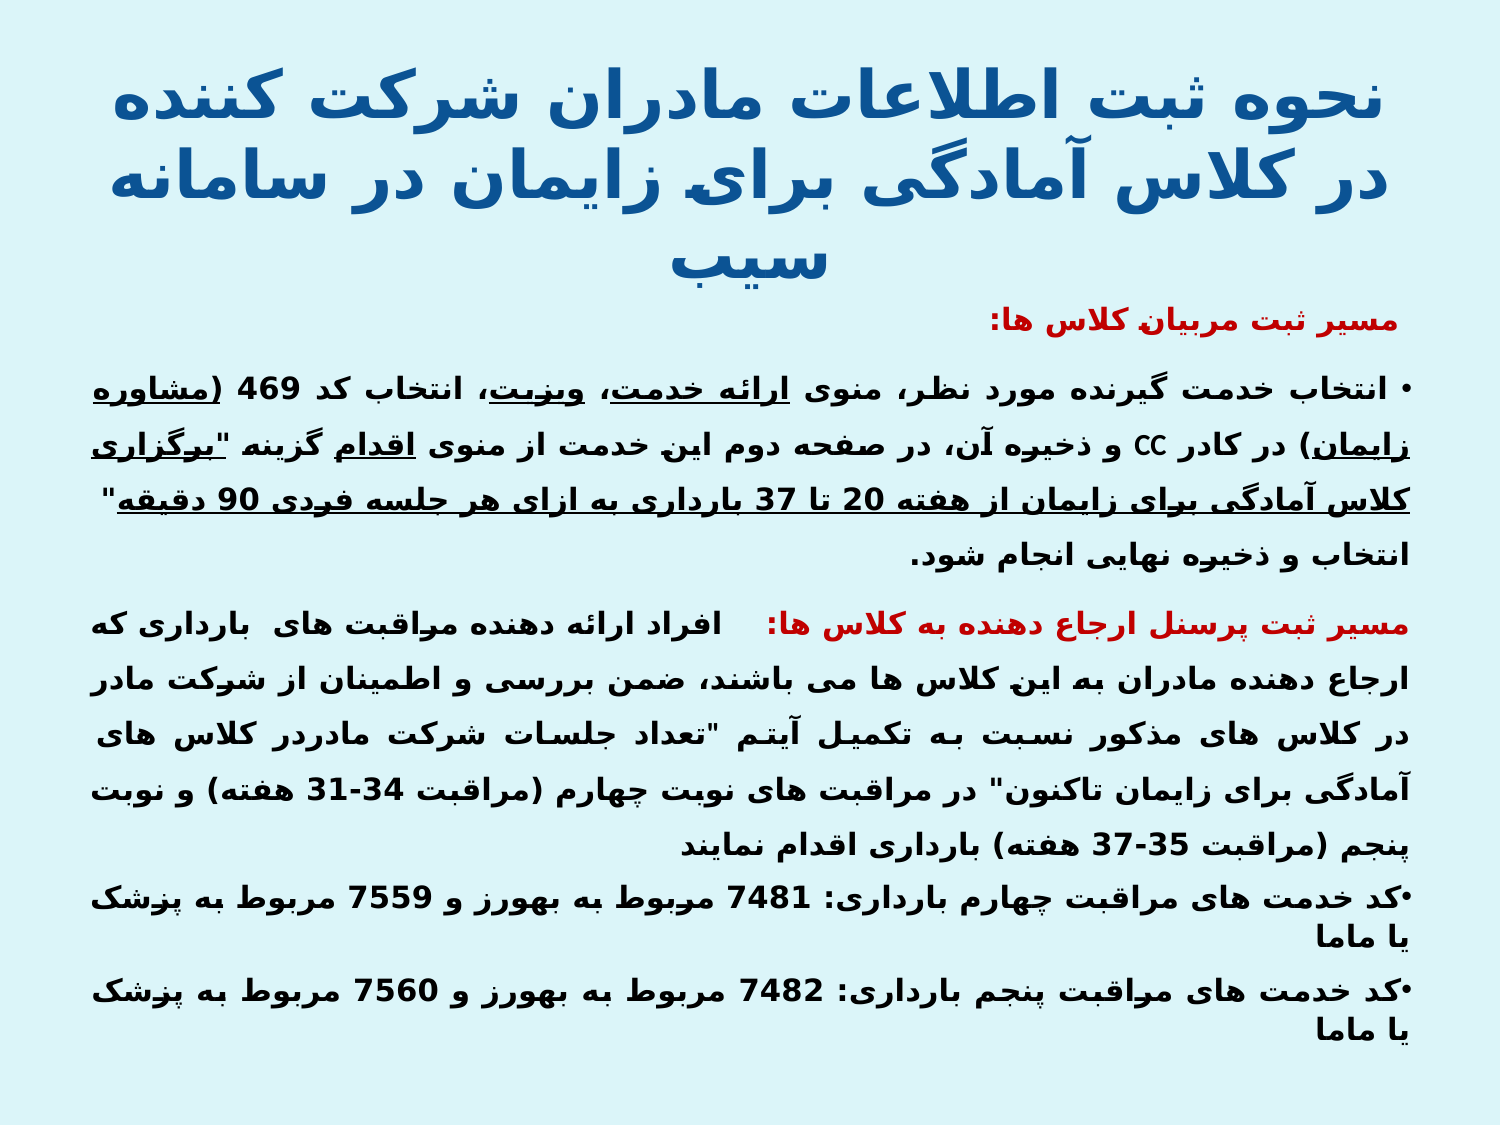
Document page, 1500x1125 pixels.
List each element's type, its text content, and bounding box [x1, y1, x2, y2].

list مسیر ثبت مربیان کلاس ها: انتخاب خدمت گیرنده مورد نظر، منوی ارائه خدمت، ویزیت، انتخاب کد 469 (مشاوره زایمان) در کادر CC و ذخیره آن، در صفحه دوم این خدمت از منوی اقدام گزینه "برگزاری کلاس آمادگی برای زایمان از هفته 20 تا 37 بارداری به ازای هر جلسه فردی 90 دقیقه" انتخاب و ذخیره نهایی انجام شود. مسیر ثبت پرسنل ارجاع دهنده به کلاس ها: افراد ارائه دهنده مراقبت های بارداری که ارجاع دهنده مادران به این کلاس ها می باشند، ضمن بررسی و اطمینان از شرکت مادر در کلاس های مذکور نسبت به تکمیل آیتم "تعداد جلسات شرکت مادردر کلاس های آمادگی برای زایمان تاکنون" در مراقبت های نوبت چهارم (مراقبت 34-31 هفته) و نوبت پنجم (مراقبت 35-37 هفته) بارداری اقدام نمایند کد خدمت های مراقبت چهارم بارداری: 7481 مربوط به بهورز و 7559 مربوط به پزشک یا ماما کد خدمت های مراقبت پنجم بارداری: 7482 مربوط به بهورز و 7560 مربوط به پزشک یا ماما [75, 290, 1425, 1064]
title نحوه ثبت اطلاعات مادران شرکت کننده در کلاس آمادگی برای زایمان در سامانه سیب [75, 78, 1425, 266]
